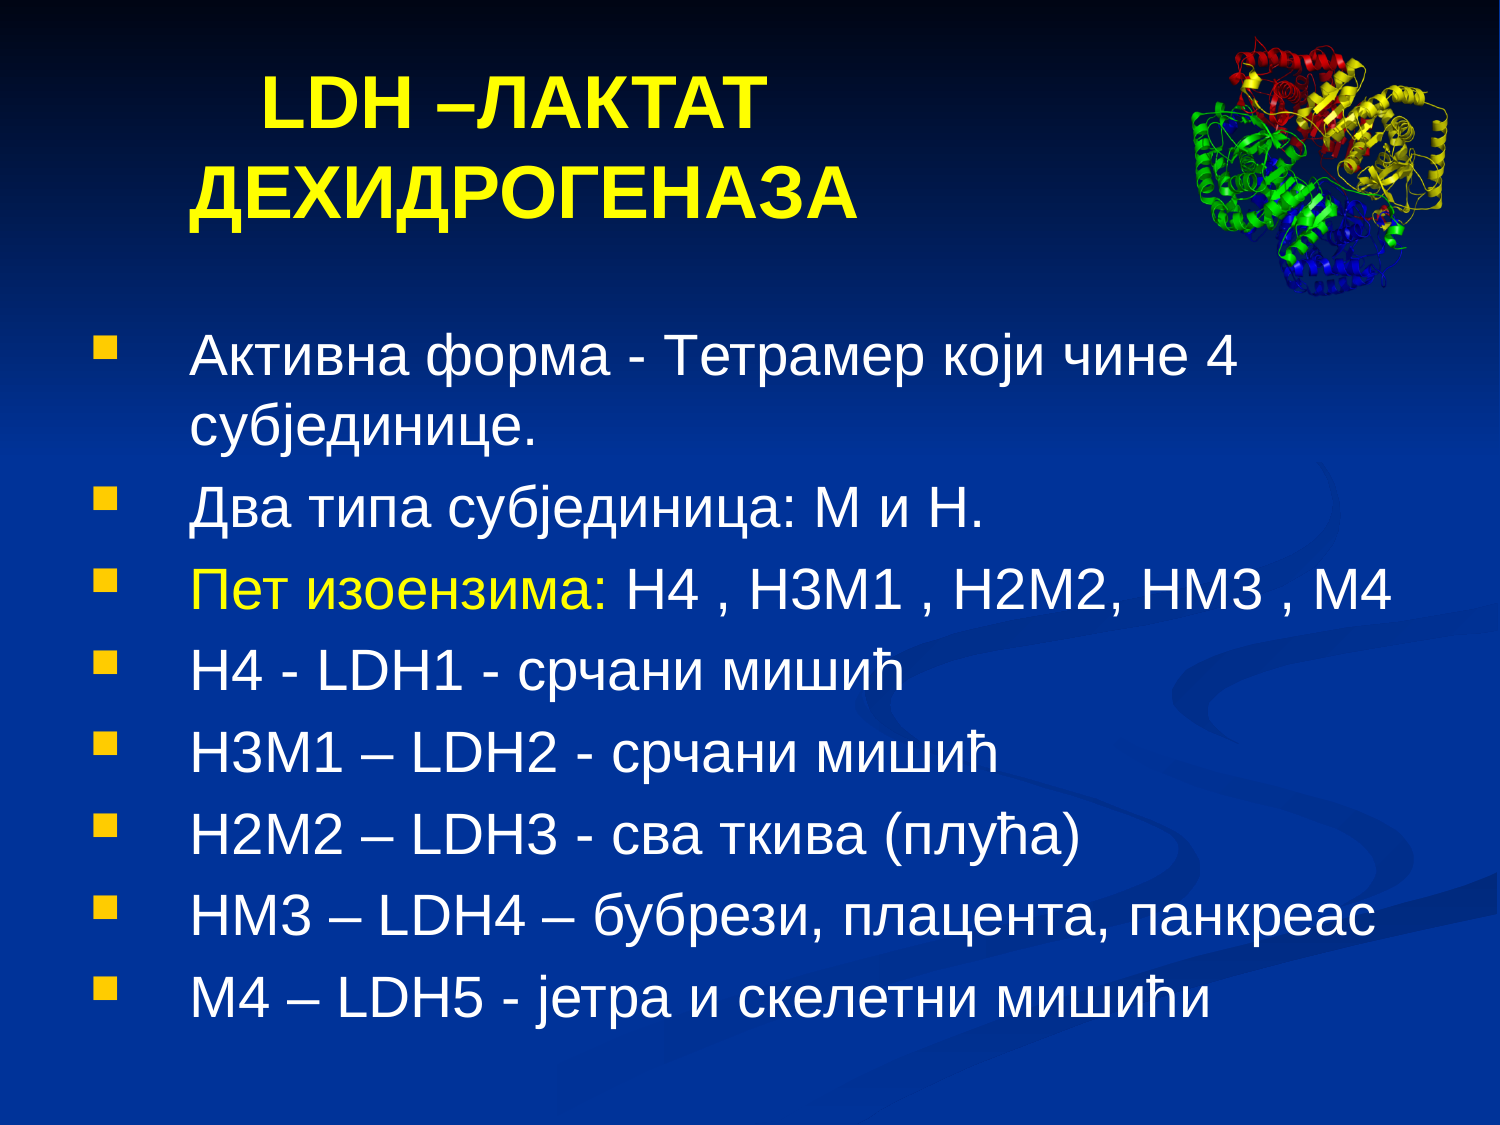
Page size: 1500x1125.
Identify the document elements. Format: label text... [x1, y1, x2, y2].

title LDH –ЛАКТАТ ДЕХИДРОГЕНАЗА [0, 50, 1169, 238]
list Активна форма - Tетрамер који чине 4 субјединице. Два типа субјединица: M и H. Пет изоензима: H4 , H3M1 , H2M2, HM3 , M4 H4 - LDH1 - срчани мишић H3M1 – LDH2 - срчани мишић H2M2 – LDH3 - сва ткива (плућа) HM3 – LDH4 – бубрези, плацента, панкреас M4 – LDH5 - јетра и скелетни мишићи [74, 124, 1500, 1125]
picture [1174, 24, 1463, 313]
